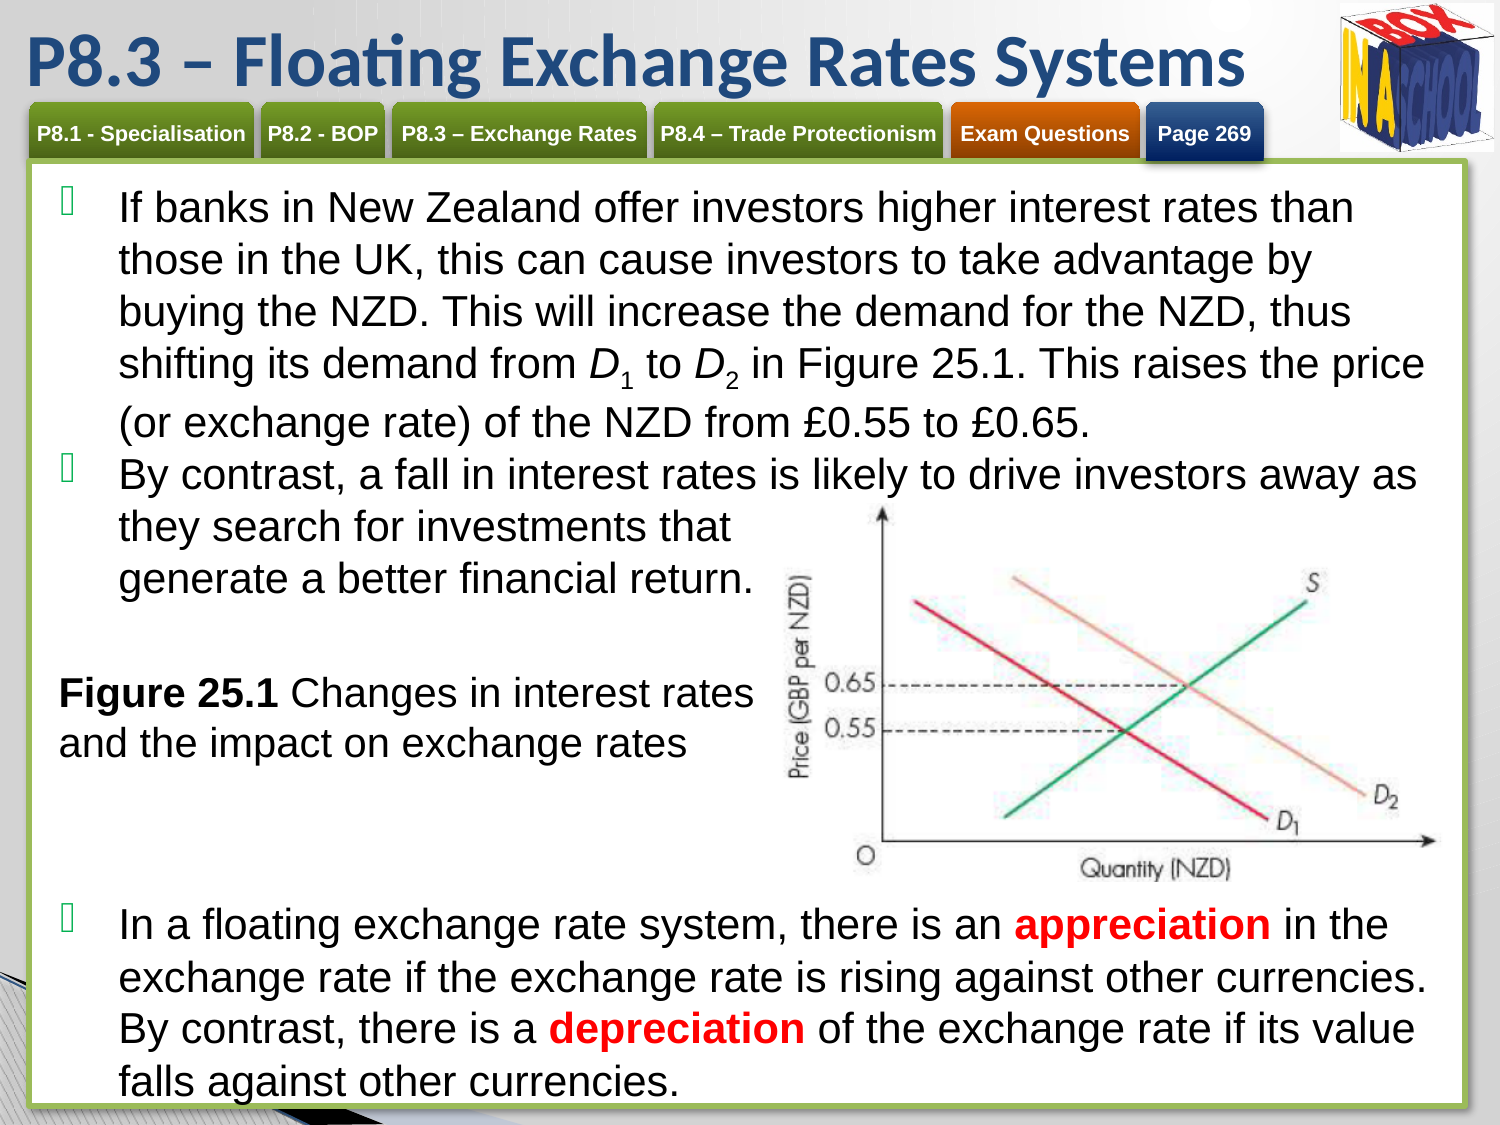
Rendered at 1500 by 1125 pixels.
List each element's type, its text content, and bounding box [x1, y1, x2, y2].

text_box If banks in New Zealand offer investors higher interest rates than those in the UK, this can cause investors to take advantage by buying the NZD. This will increase the demand for the NZD, thus shifting its demand from D1 to D2 in Figure 25.1. This raises the price (or exchange rate) of the NZD from £0.55 to £0.65. By contrast, a fall in interest rates is likely to drive investors away as they search for investments that generate a better financial return. In a floating exchange rate system, there is an appreciation in the exchange rate if the exchange rate is rising against other currencies. By contrast, there is a depreciation of the exchange rate if its value falls against other currencies. [45, 171, 1447, 658]
picture [1340, 3, 1495, 152]
picture [782, 503, 1448, 882]
title P8.3 – Floating Exchange Rates Systems [11, 11, 1465, 102]
text_box Figure 25.1 Changes in interest rates and the impact on exchange rates [43, 658, 776, 774]
text_box If banks in New Zealand offer investors higher interest rates than those in the UK, this can cause investors to take advantage by buying the NZD. This will increase the demand for the NZD, thus shifting its demand from D1 to D2 in Figure 25.1. This raises the price (or exchange rate) of the NZD from £0.55 to £0.65. By contrast, a fall in interest rates is likely to drive investors away as they search for investments that generate a better financial return. In a floating exchange rate system, there is an appreciation in the exchange rate if the exchange rate is rising against other currencies. By contrast, there is a depreciation of the exchange rate if its value falls against other currencies. [45, 774, 1447, 1112]
picture [281, 1114, 303, 1125]
text_box Page 269 [1145, 102, 1264, 161]
